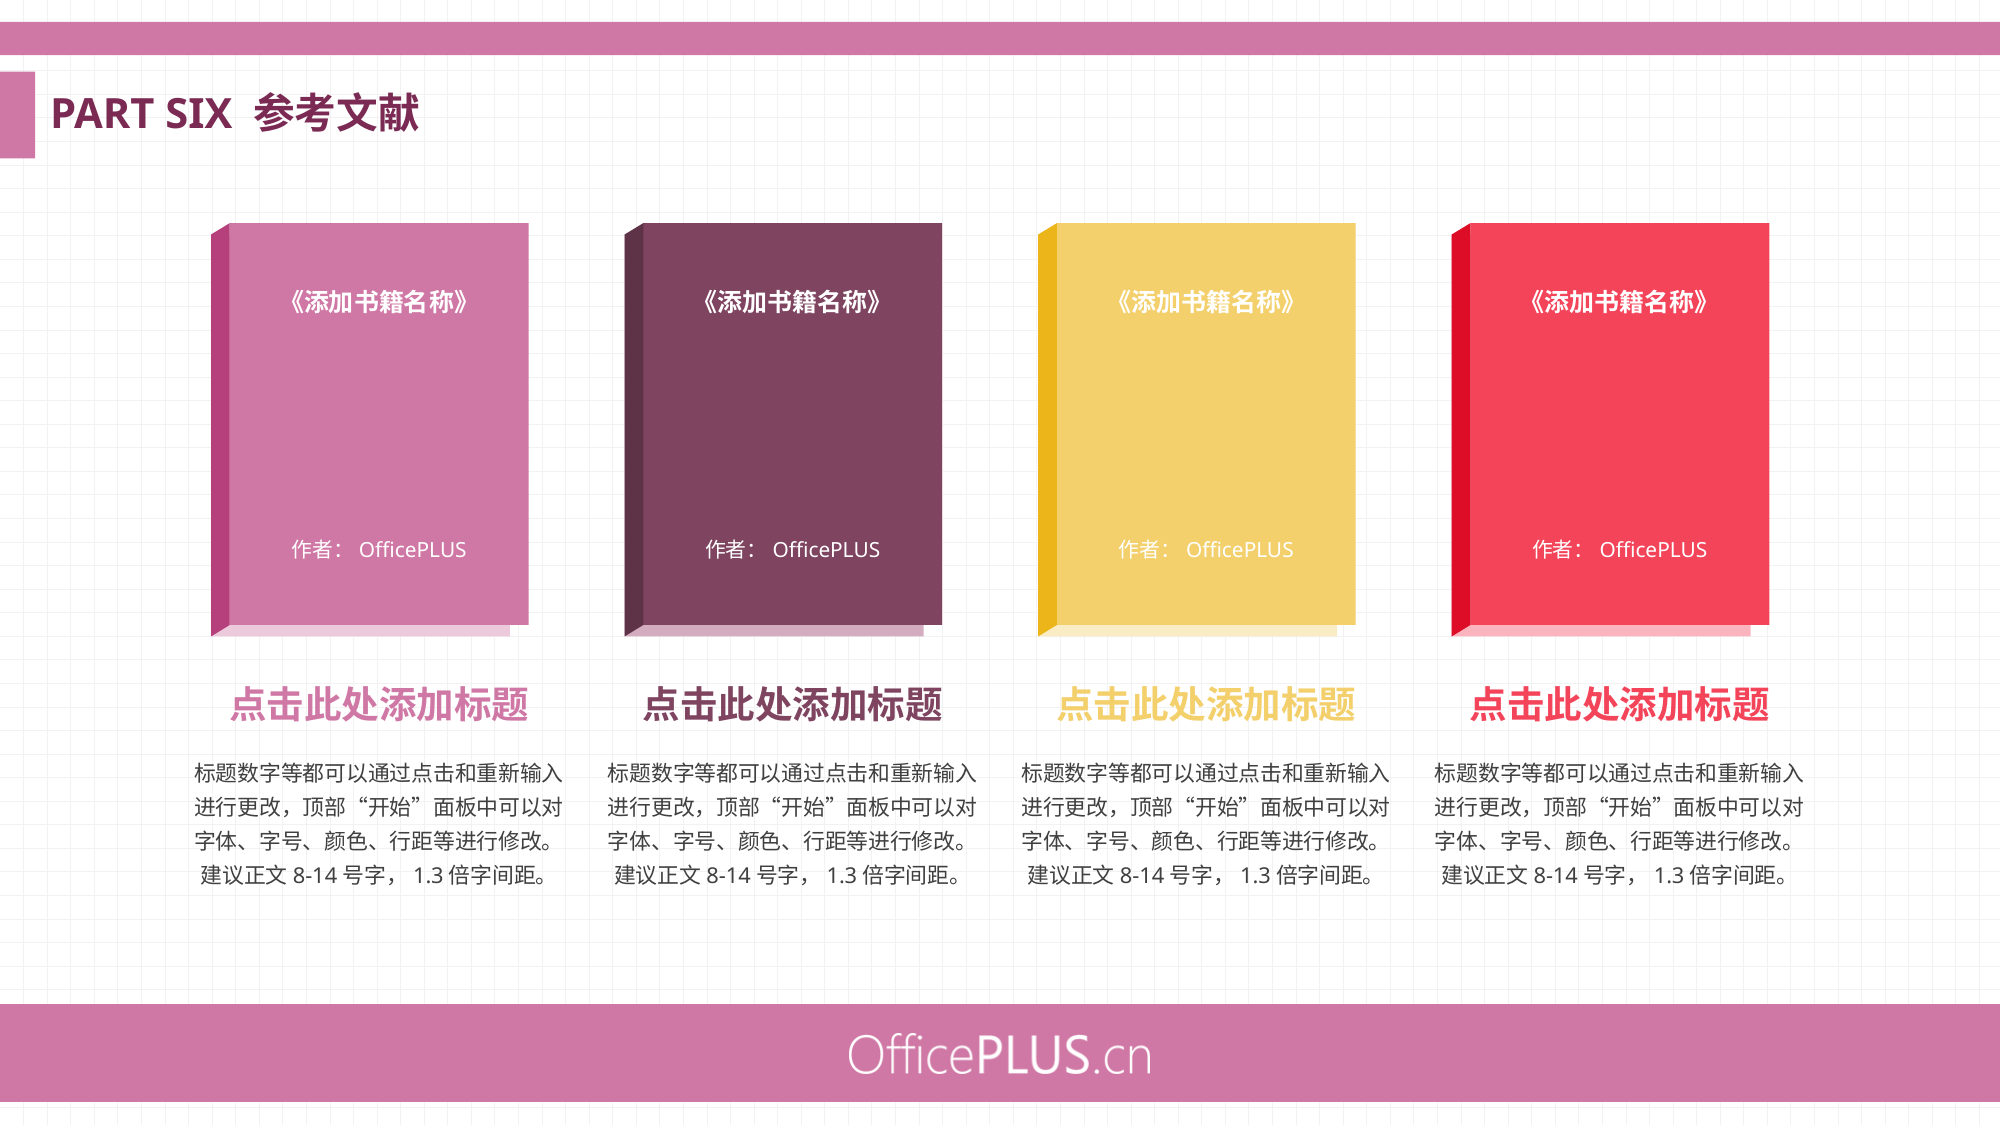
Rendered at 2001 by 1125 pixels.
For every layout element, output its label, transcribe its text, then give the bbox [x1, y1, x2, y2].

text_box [1451, 223, 1770, 637]
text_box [1038, 223, 1356, 637]
text_box 标题数字等都可以通过点击和重新输入进行更改，顶部“开始”面板中可以对字体、字号、颜色、行距等进行修改。建议正文8-14号字，1.3倍字间距。 [591, 744, 995, 896]
text_box 标题数字等都可以通过点击和重新输入进行更改，顶部“开始”面板中可以对字体、字号、颜色、行距等进行修改。建议正文8-14号字，1.3倍字间距。 [1004, 744, 1409, 896]
text_box 点击此处添加标题 [1041, 660, 1372, 734]
list PART SIX 参考文献 [34, 70, 835, 159]
picture [849, 1033, 1150, 1074]
text_box 点击此处添加标题 [627, 660, 958, 734]
text_box 标题数字等都可以通过点击和重新输入进行更改，顶部“开始”面板中可以对字体、字号、颜色、行距等进行修改。建议正文8-14号字，1.3倍字间距。 [177, 744, 581, 896]
text_box 标题数字等都可以通过点击和重新输入进行更改，顶部“开始”面板中可以对字体、字号、颜色、行距等进行修改。建议正文8-14号字，1.3倍字间距。 [1418, 744, 1822, 896]
text_box 点击此处添加标题 [1454, 660, 1785, 734]
text_box 点击此处添加标题 [214, 660, 544, 734]
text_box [624, 223, 943, 637]
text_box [210, 223, 529, 637]
